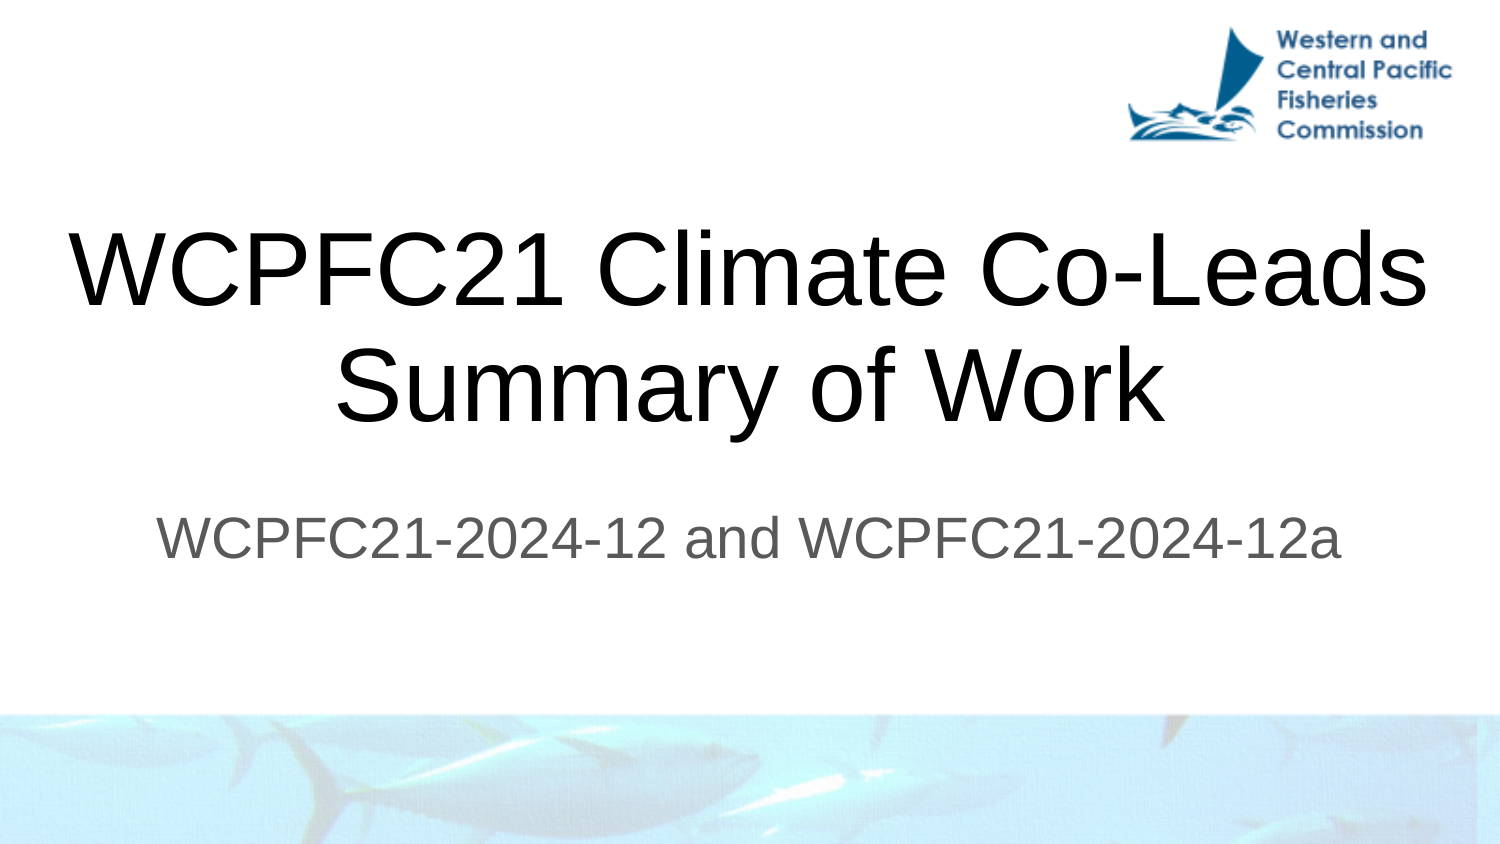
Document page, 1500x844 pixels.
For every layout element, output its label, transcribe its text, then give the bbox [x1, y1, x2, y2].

title WCPFC21 Climate Co-Leads Summary of Work [51, 122, 1449, 459]
subtitle WCPFC21-2024-12 and WCPFC21-2024-12a [51, 491, 1449, 622]
picture [0, 0, 1500, 844]
